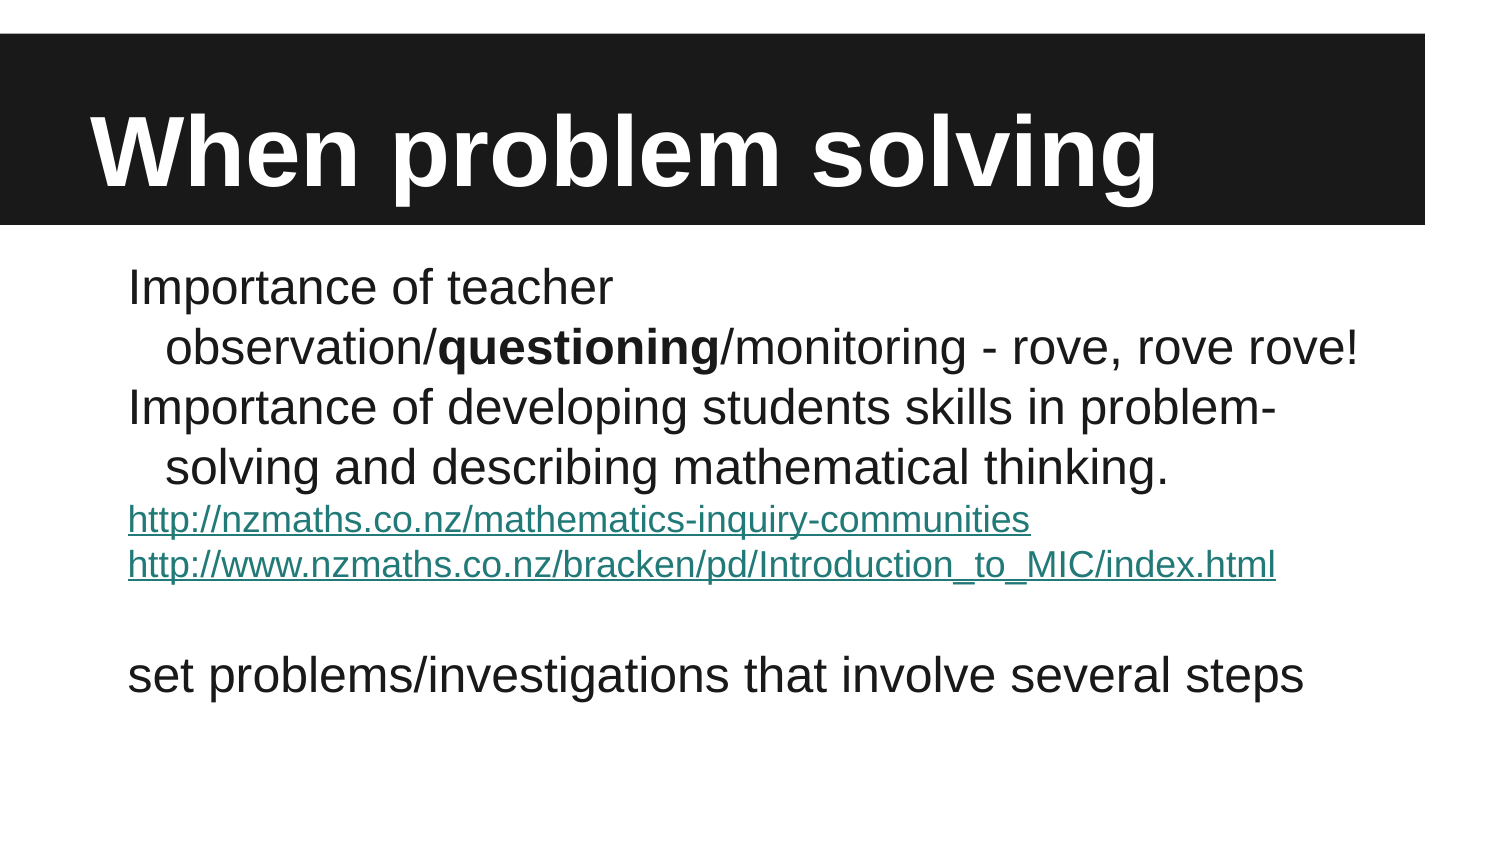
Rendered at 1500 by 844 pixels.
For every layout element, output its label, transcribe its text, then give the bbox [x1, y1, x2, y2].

title When problem solving [75, 33, 1425, 221]
list Importance of teacher observation/questioning/monitoring - rove, rove rove! Importance of developing students skills in problem-solving and describing mathematical thinking. http://nzmaths.co.nz/mathematics-inquiry-communities http://www.nzmaths.co.nz/bracken/pd/Introduction_to_MIC/index.html set problems/investigations that involve several steps [75, 239, 1425, 808]
